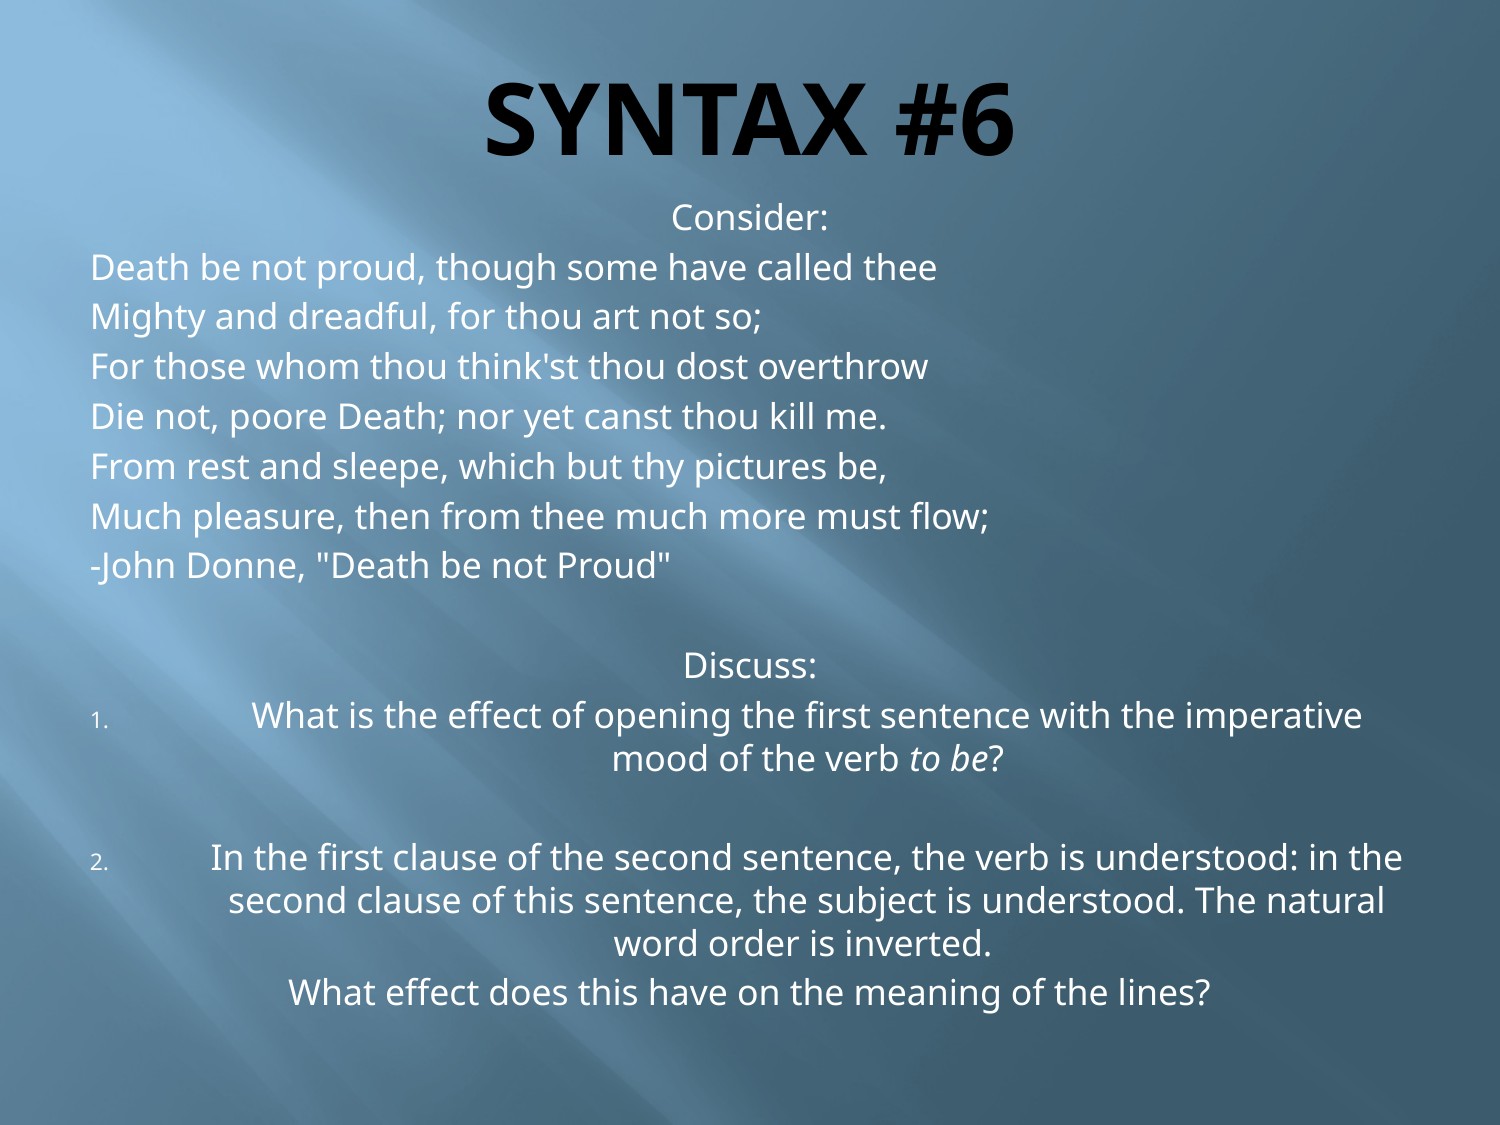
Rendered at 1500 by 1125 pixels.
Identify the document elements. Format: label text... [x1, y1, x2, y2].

subtitle Consider: Death be not proud, though some have called thee Mighty and dreadful, for thou art not so; For those whom thou think'st thou dost overthrow Die not, poore Death; nor yet canst thou kill me. From rest and sleepe, which but thy pictures be, Much pleasure, then from thee much more must flow; -John Donne, "Death be not Proud" Discuss: What is the effect of opening the first sentence with the imperative mood of the verb to be? In the first clause of the second sentence, the verb is understood: in the second clause of this sentence, the subject is understood. The natural word order is inverted. What effect does this have on the meaning of the lines? [75, 187, 1425, 1025]
title Syntax #6 [75, 0, 1425, 175]
